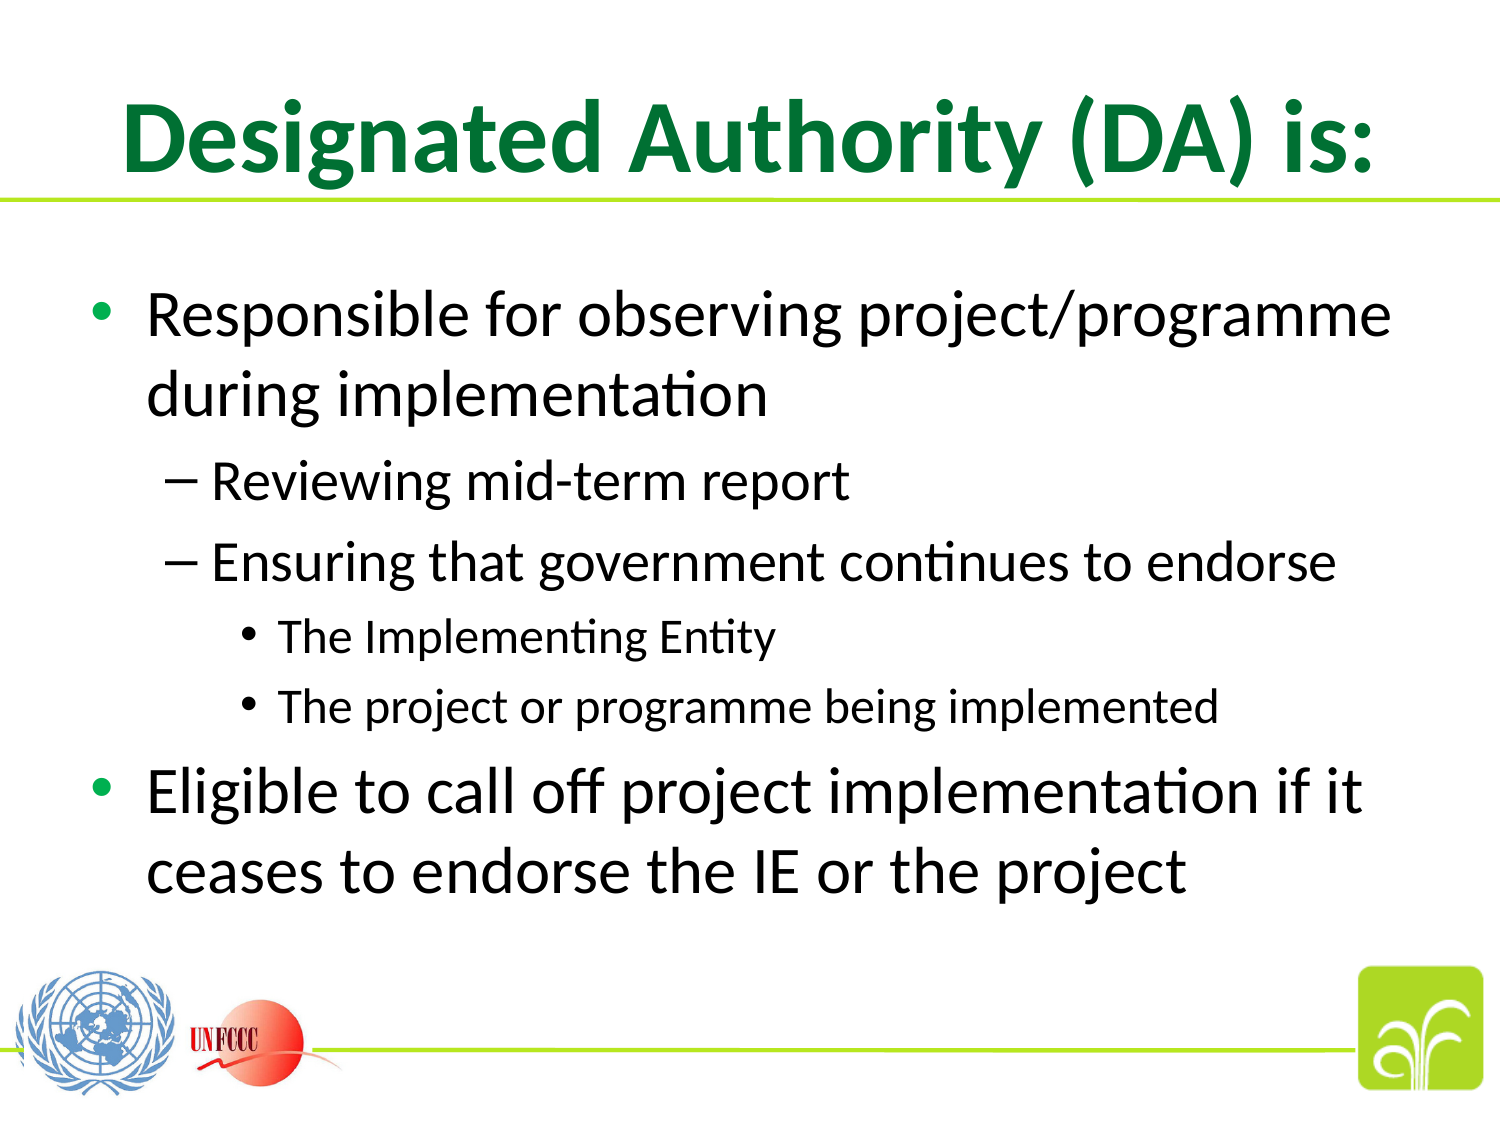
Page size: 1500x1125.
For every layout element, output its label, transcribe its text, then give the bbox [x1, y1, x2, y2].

title Designated Authority (DA) is: [74, 37, 1426, 226]
list Responsible for observing project/programme during implementation Reviewing mid-term report Ensuring that government continues to endorse The Implementing Entity The project or programme being implemented Eligible to call off project implementation if it ceases to endorse the IE or the project [74, 262, 1426, 1006]
picture [1324, 948, 1500, 1105]
picture [12, 962, 351, 1107]
